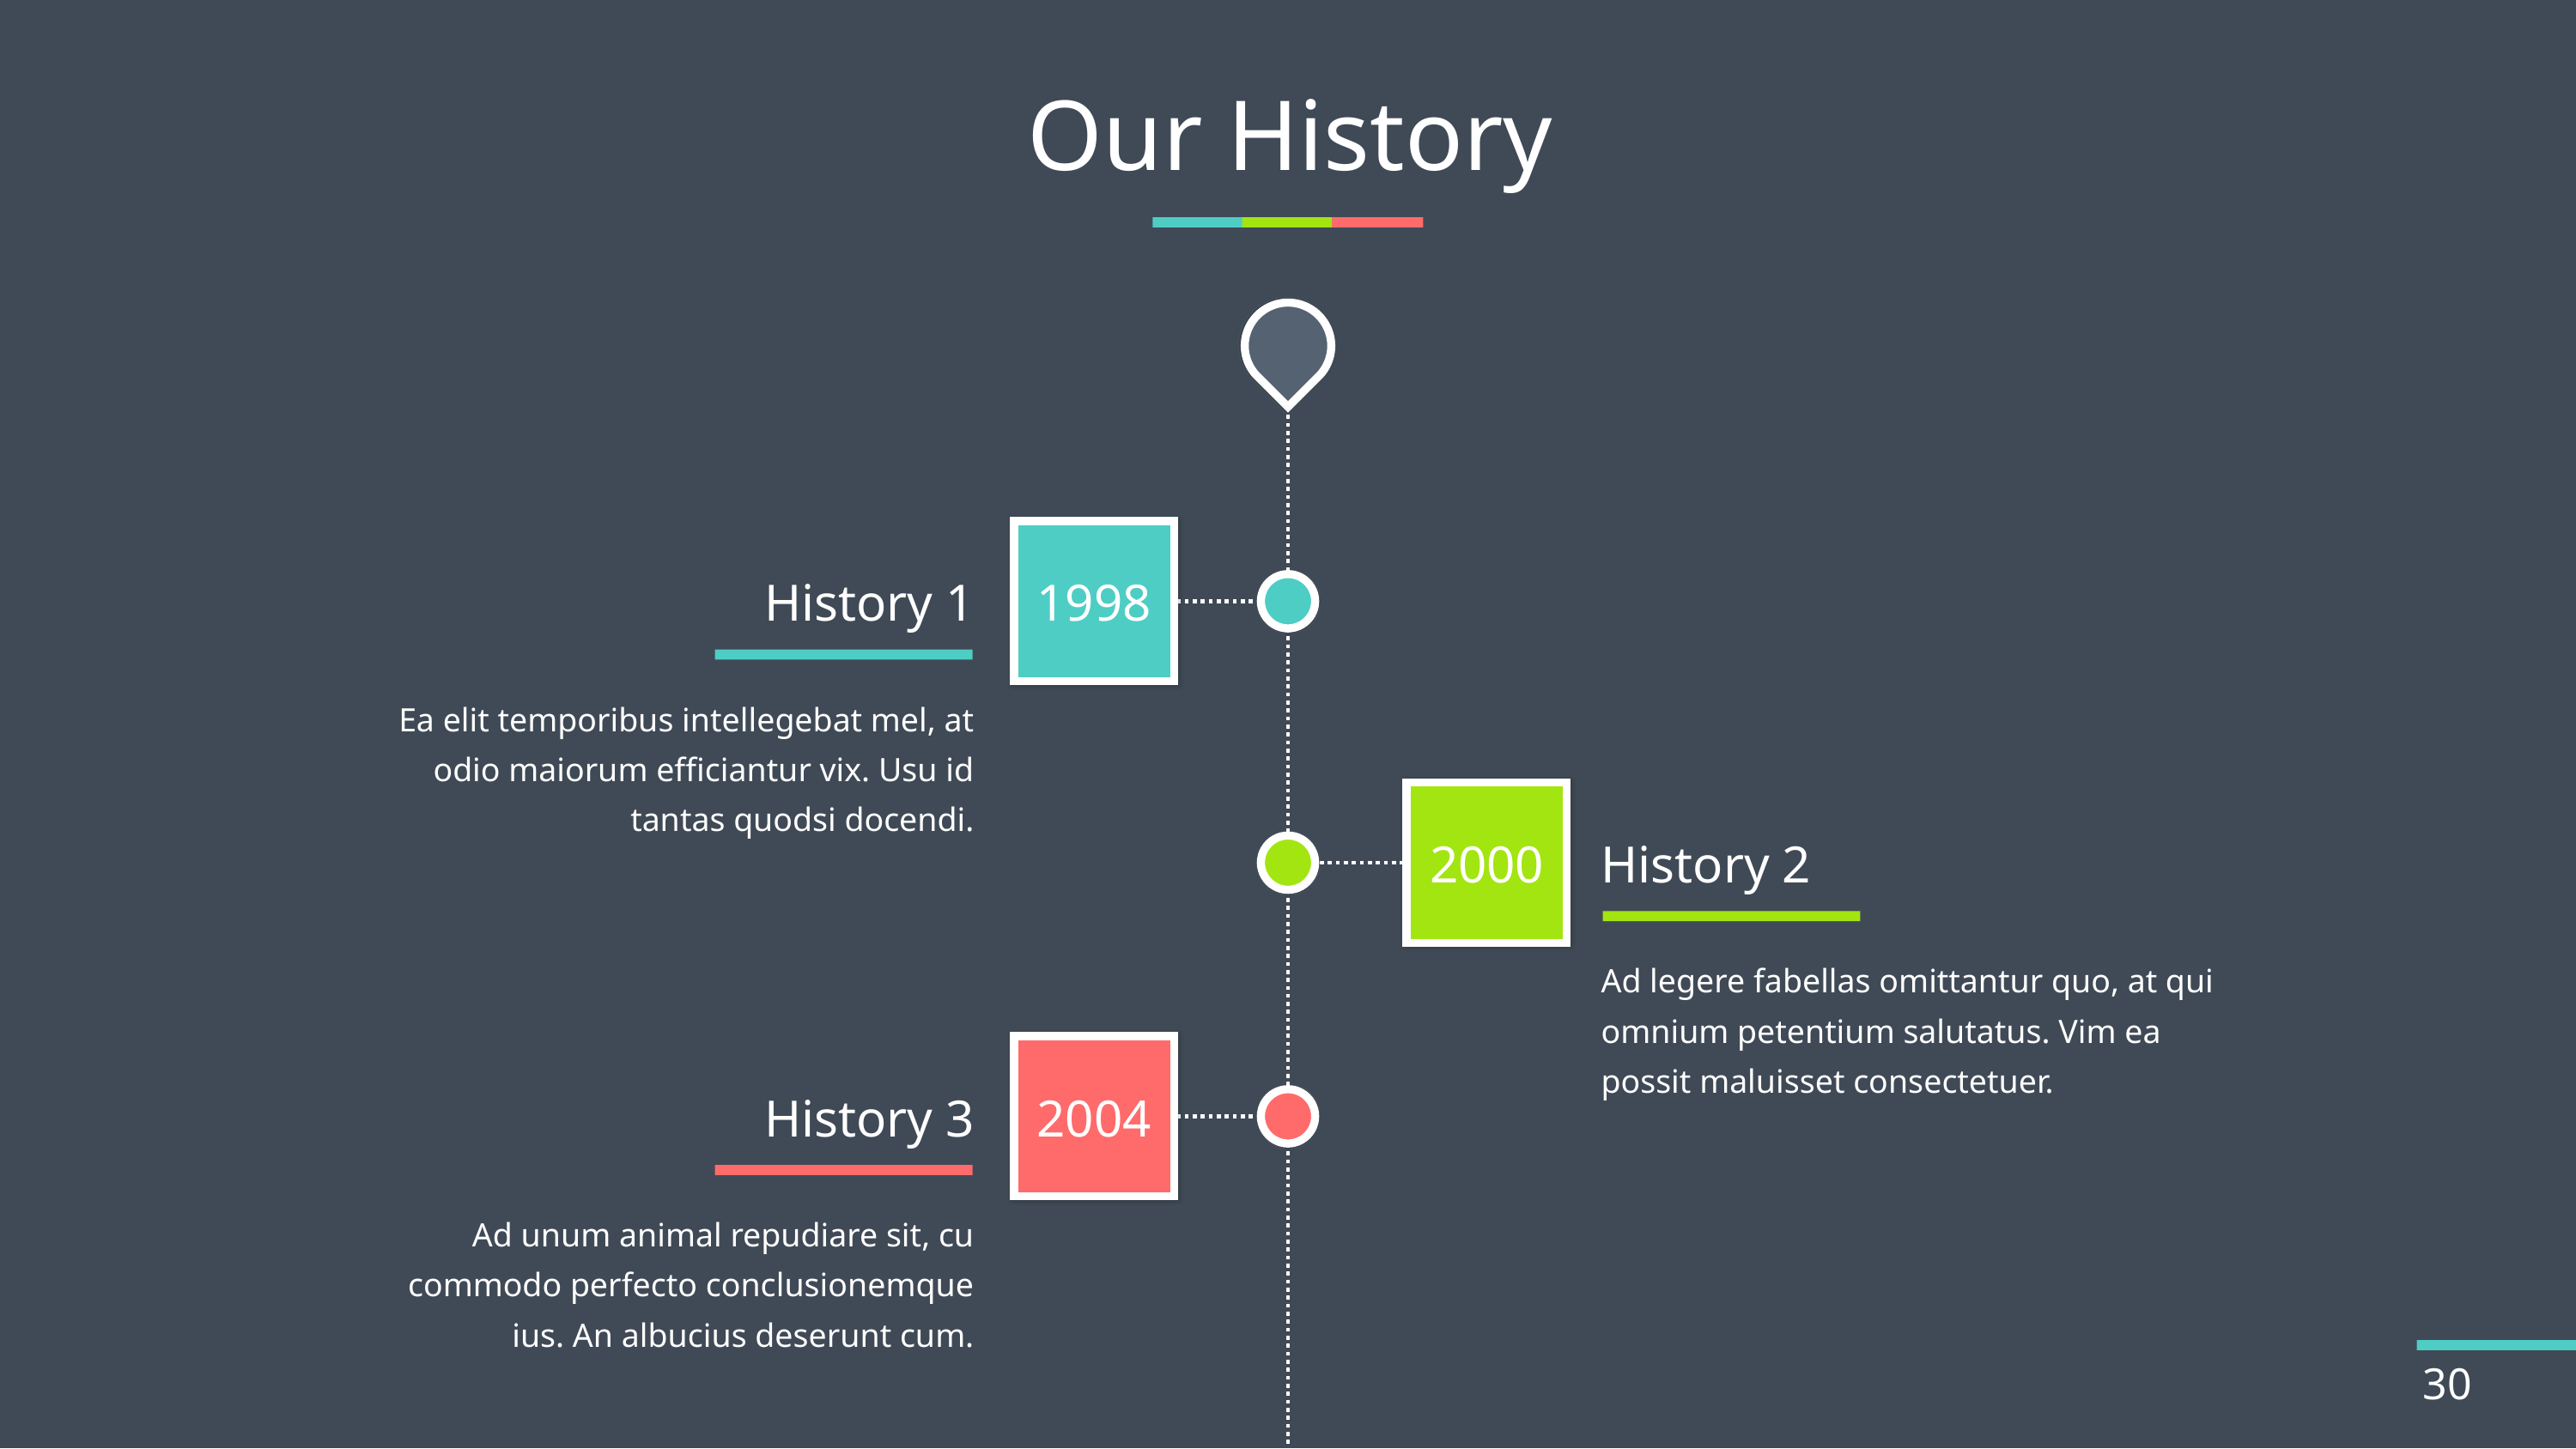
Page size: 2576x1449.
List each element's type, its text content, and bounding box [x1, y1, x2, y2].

list History 1 [337, 549, 987, 654]
list History 3 [337, 1064, 987, 1169]
list Ad unum animal repudiare sit, cu commodo perfecto conclusionemque ius. An albucius deserunt cum. [337, 1196, 987, 1405]
title Our History [69, 49, 2512, 230]
list Ea elit temporibus intellegebat mel, at odio maiorum efficiantur vix. Usu id tantas quodsi docendi. [337, 681, 987, 890]
list 1998 [1011, 549, 1177, 654]
list 2000 [1403, 809, 1570, 916]
list History 2 [1588, 809, 2238, 916]
list 2004 [1011, 1064, 1177, 1169]
list Ad legere fabellas omittantur quo, at qui omnium petentium salutatus. Vim ea possit maluisset consectetuer. [1588, 943, 2238, 1151]
slide_number 30 [2409, 1351, 2576, 1421]
